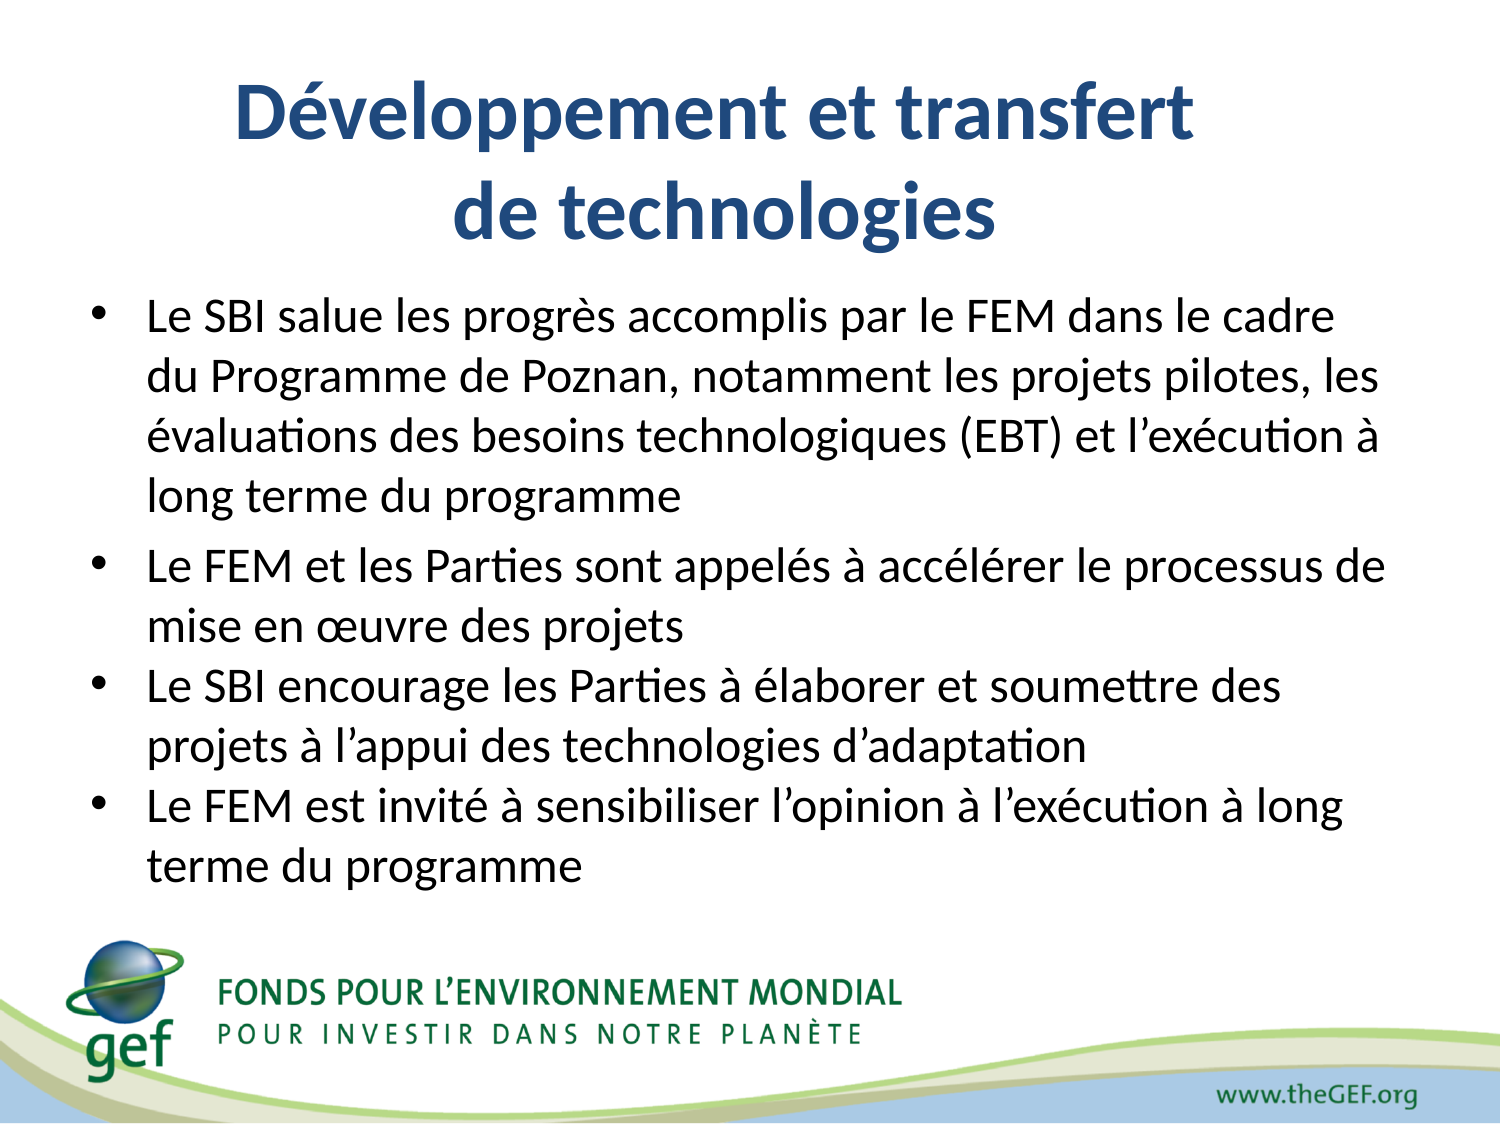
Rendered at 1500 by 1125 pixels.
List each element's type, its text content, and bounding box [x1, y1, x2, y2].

list Le SBI salue les progrès accomplis par le FEM dans le cadre du Programme de Poznan, notamment les projets pilotes, les évaluations des besoins technologiques (EBT) et l’exécution à long terme du programme Le FEM et les Parties sont appelés à accélérer le processus de mise en œuvre des projets Le SBI encourage les Parties à élaborer et soumettre des projets à l’appui des technologies d’adaptation Le FEM est invité à sensibiliser l’opinion à l’exécution à long terme du programme [74, 274, 1413, 938]
picture [0, 912, 1500, 1125]
title Développement et transfert de technologies [49, 62, 1401, 251]
